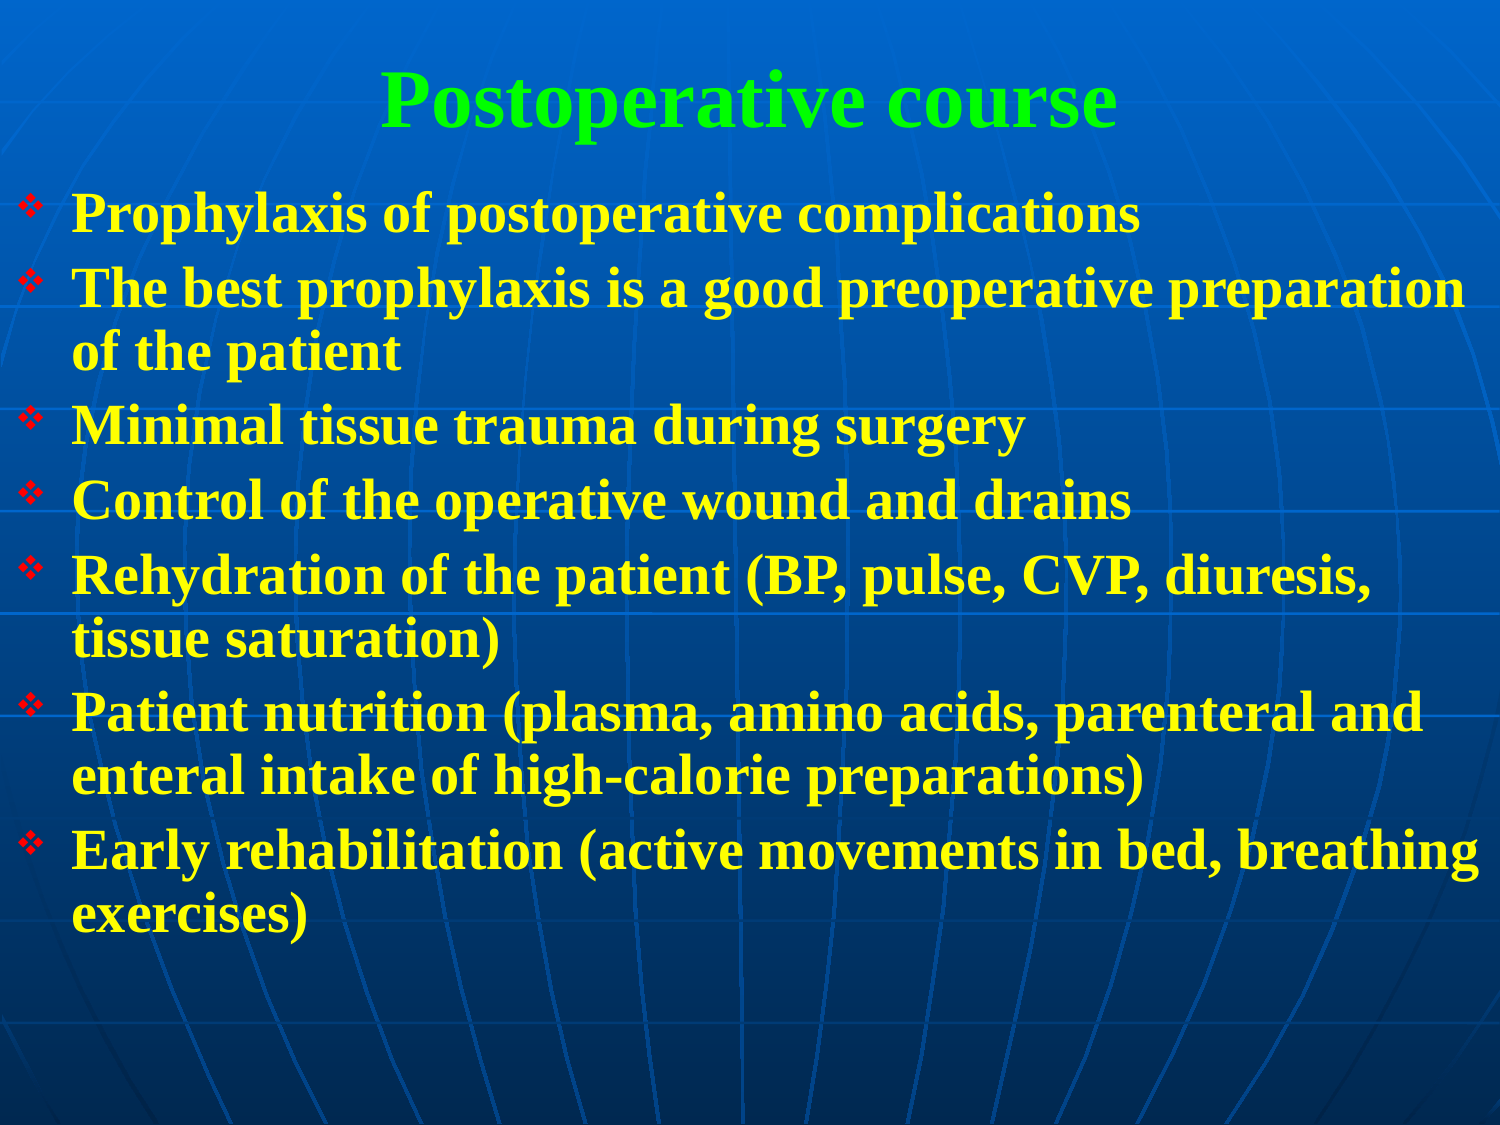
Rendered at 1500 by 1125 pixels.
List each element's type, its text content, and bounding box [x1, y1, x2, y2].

title Postoperative course [0, 0, 1500, 238]
list Prophylaxis of postoperative complications The best prophylaxis is a good preoperative preparation of the patient Minimal tissue trauma during surgery Control of the operative wound and drains Rehydration of the patient (BP, pulse, CVP, diuresis, tissue saturation) Patient nutrition (plasma, amino acids, parenteral and enteral intake of high-calorie preparations) Early rehabilitation (active movements in bed, breathing exercises) [0, 238, 1500, 1125]
